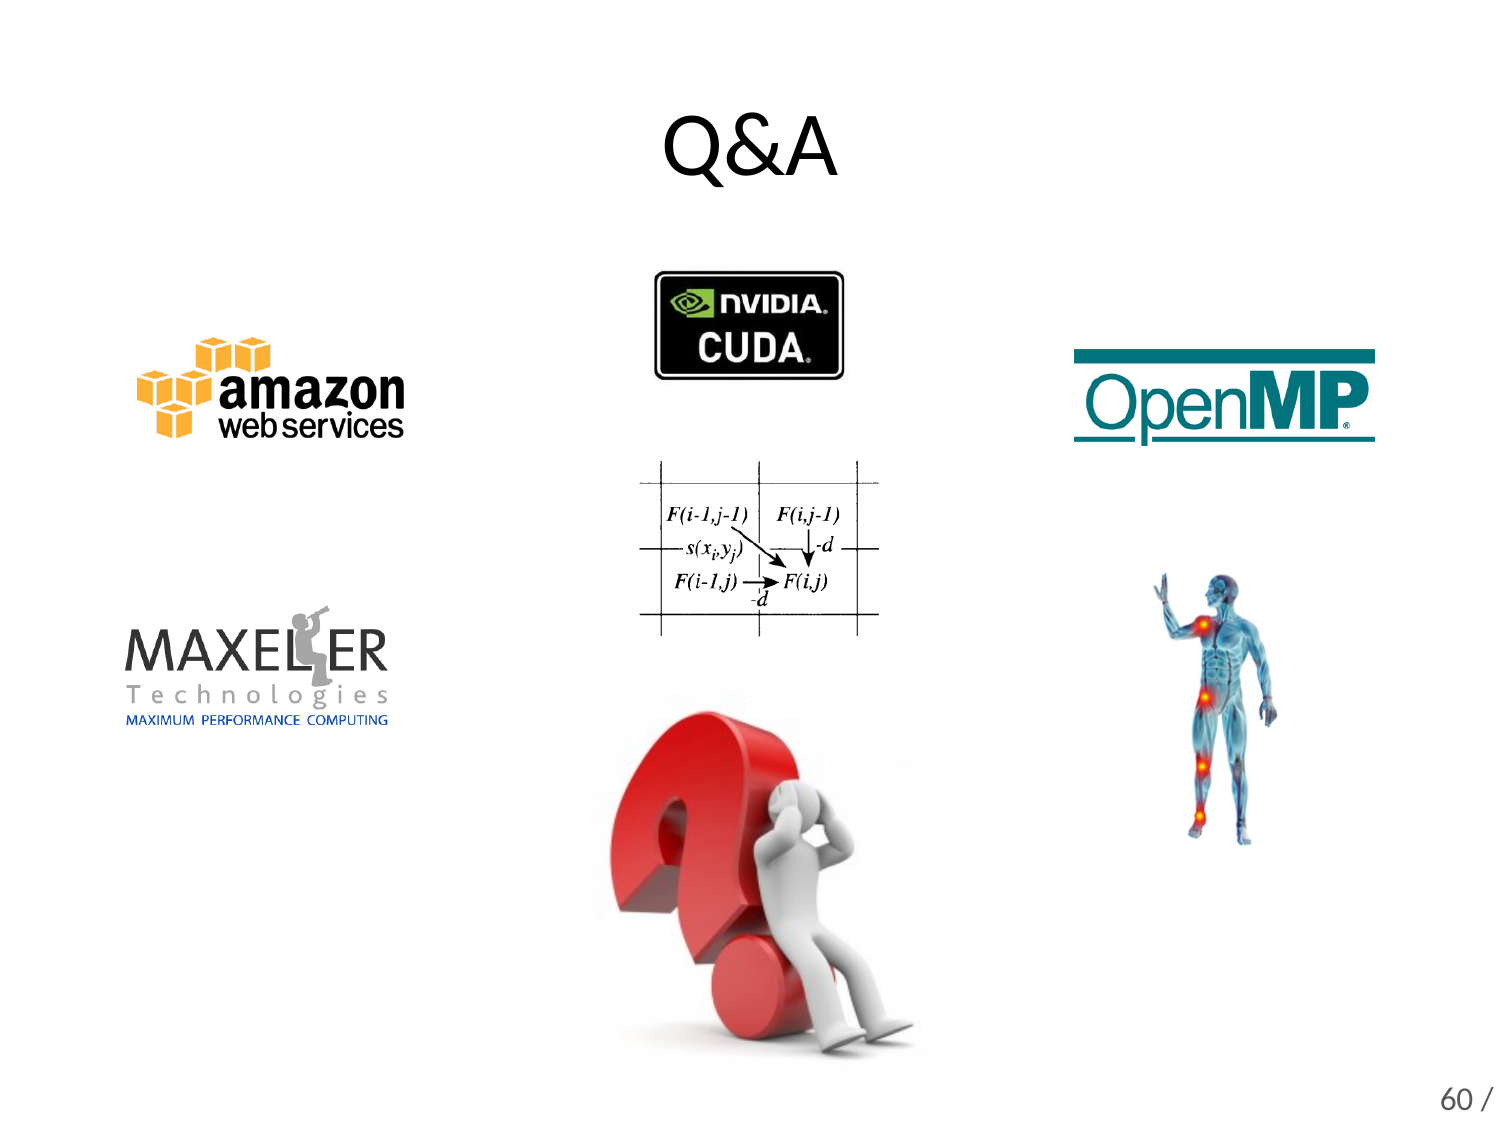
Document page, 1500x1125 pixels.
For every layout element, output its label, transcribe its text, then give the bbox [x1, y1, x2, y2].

picture [546, 449, 976, 1113]
picture [137, 337, 404, 438]
picture [1074, 349, 1376, 458]
title Q&A [75, 45, 1425, 233]
picture [124, 605, 388, 726]
picture [1144, 562, 1301, 851]
picture [648, 262, 851, 388]
